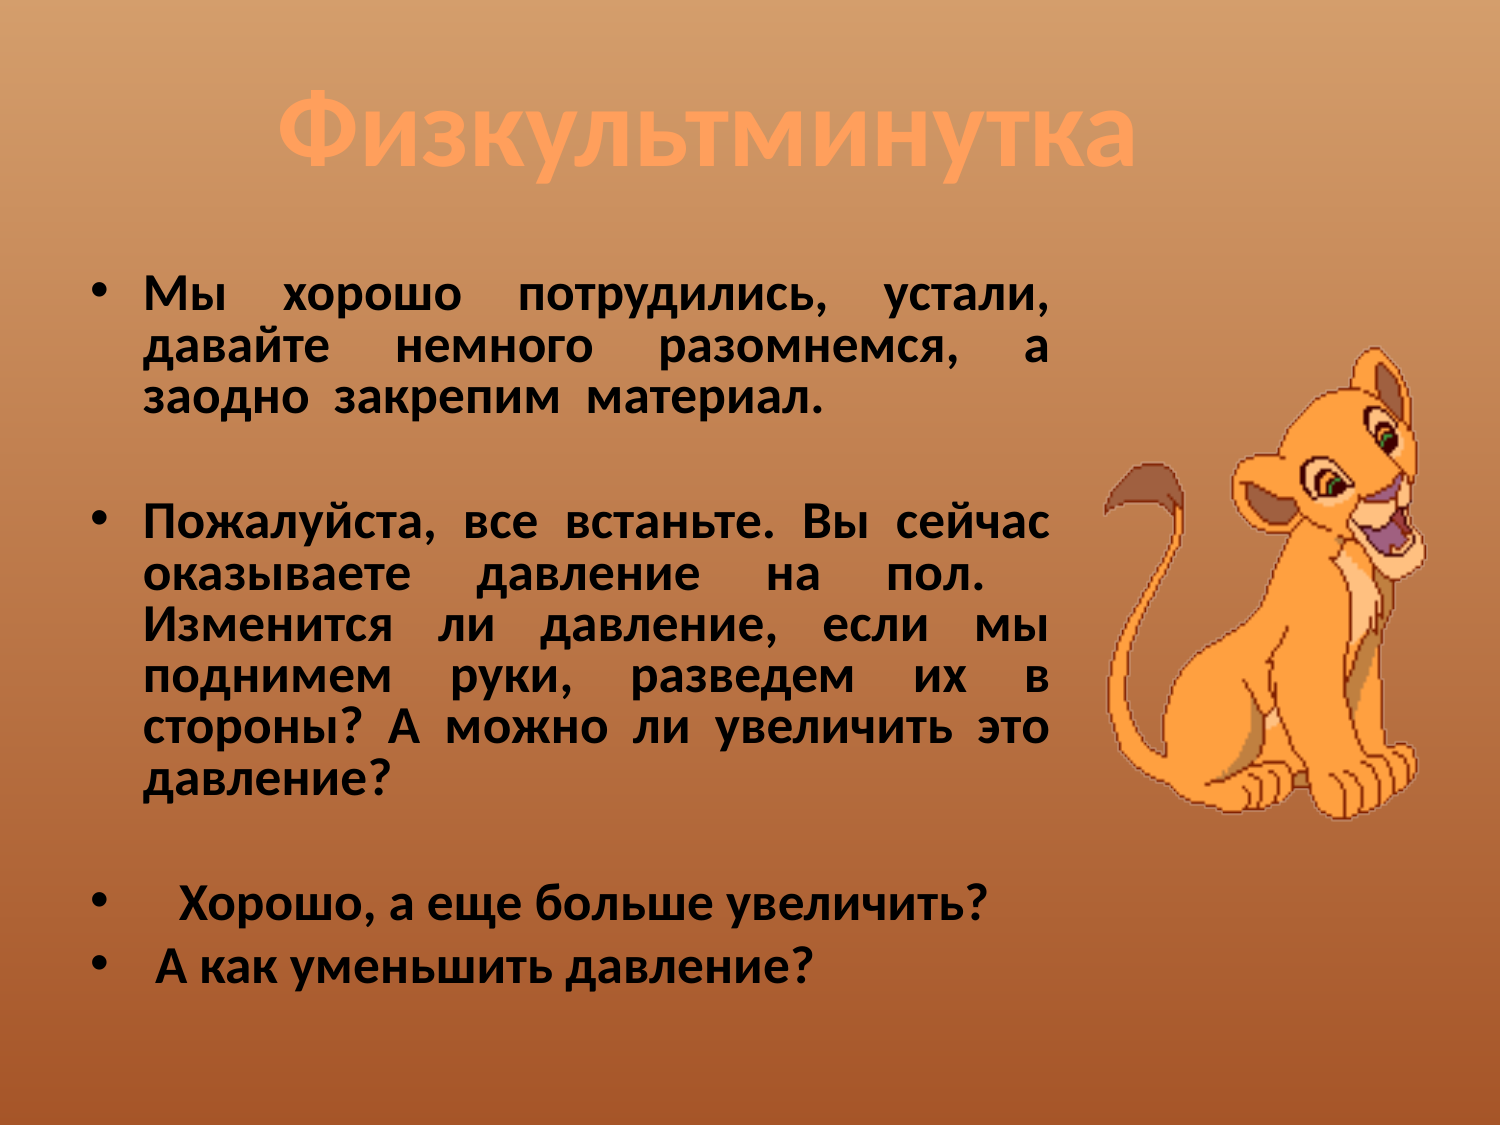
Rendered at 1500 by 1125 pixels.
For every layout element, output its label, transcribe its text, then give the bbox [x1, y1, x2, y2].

list Мы хорошо потрудились, устали, давайте немного разомнемся, а заодно закрепим материал. Пожалуйста, все встаньте. Вы сейчас оказываете давление на пол. Изменится ли давление, если мы поднимем руки, разведем их в стороны? А можно ли увеличить это давление? Хорошо, а еще больше увеличить? А как уменьшить давление? [75, 262, 1067, 1005]
text_box Физкультминутка [93, 46, 1325, 197]
picture [1047, 269, 1500, 856]
